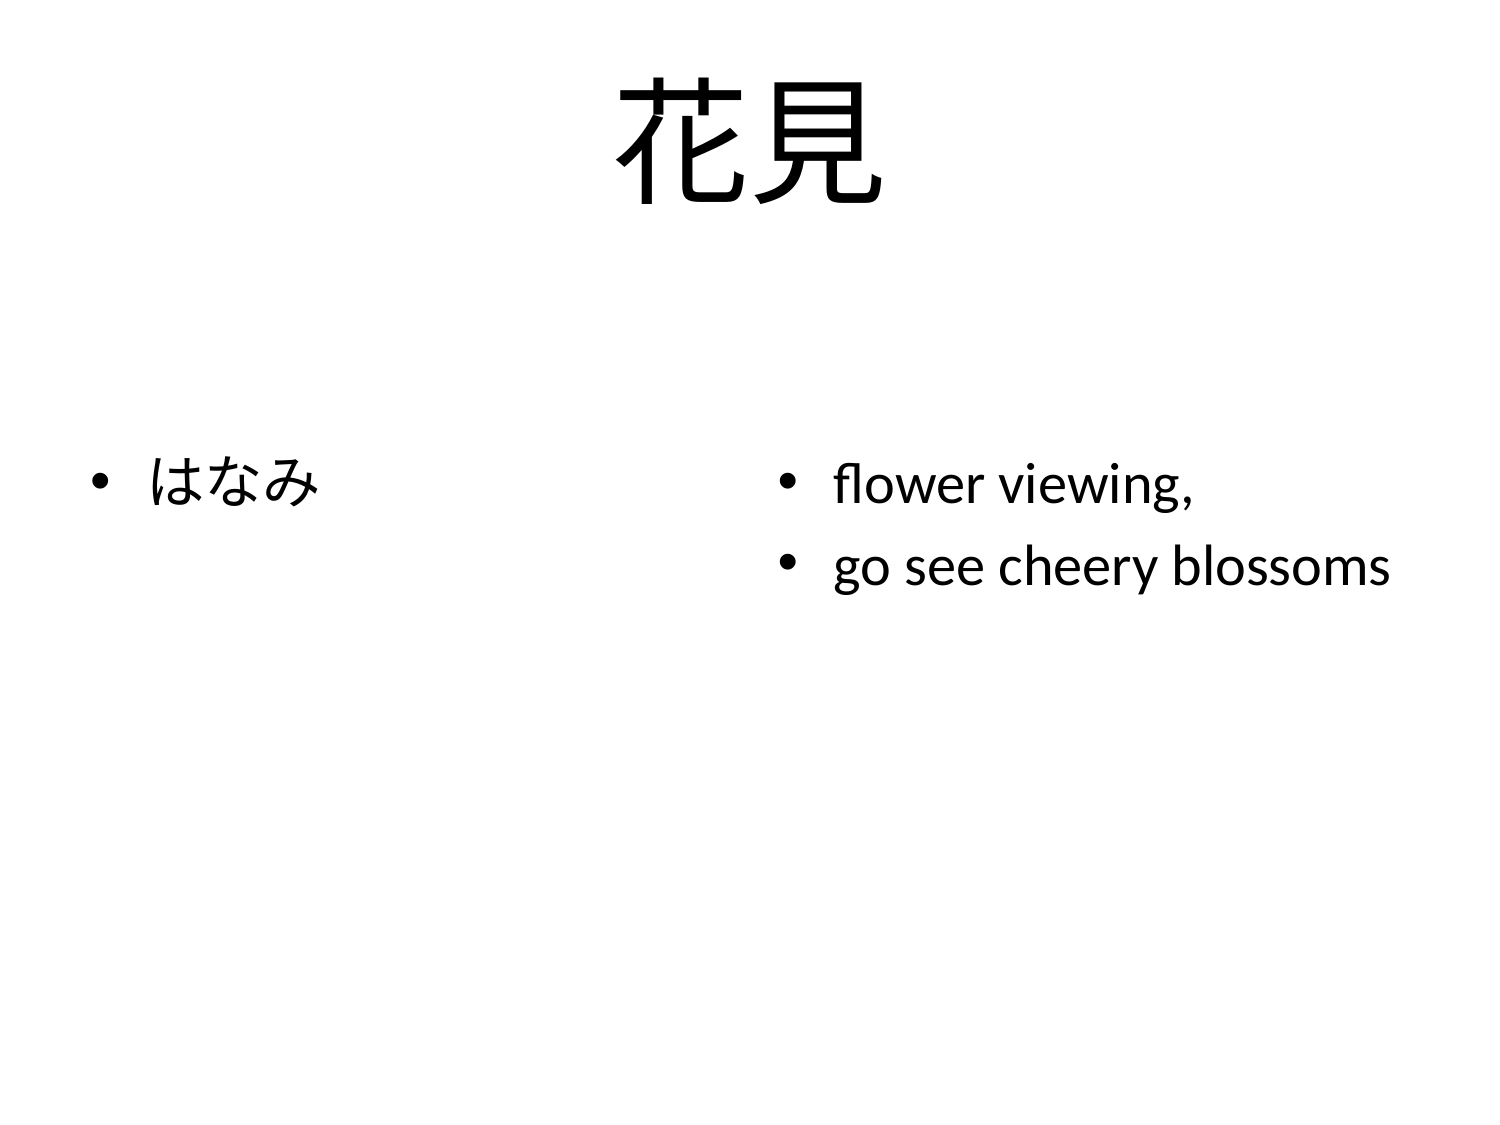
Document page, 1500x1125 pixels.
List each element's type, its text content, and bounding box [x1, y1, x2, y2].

list flower viewing, go see cheery blossoms [762, 437, 1426, 1006]
title 花見 [74, 44, 1426, 233]
list はなみ [74, 437, 738, 1006]
